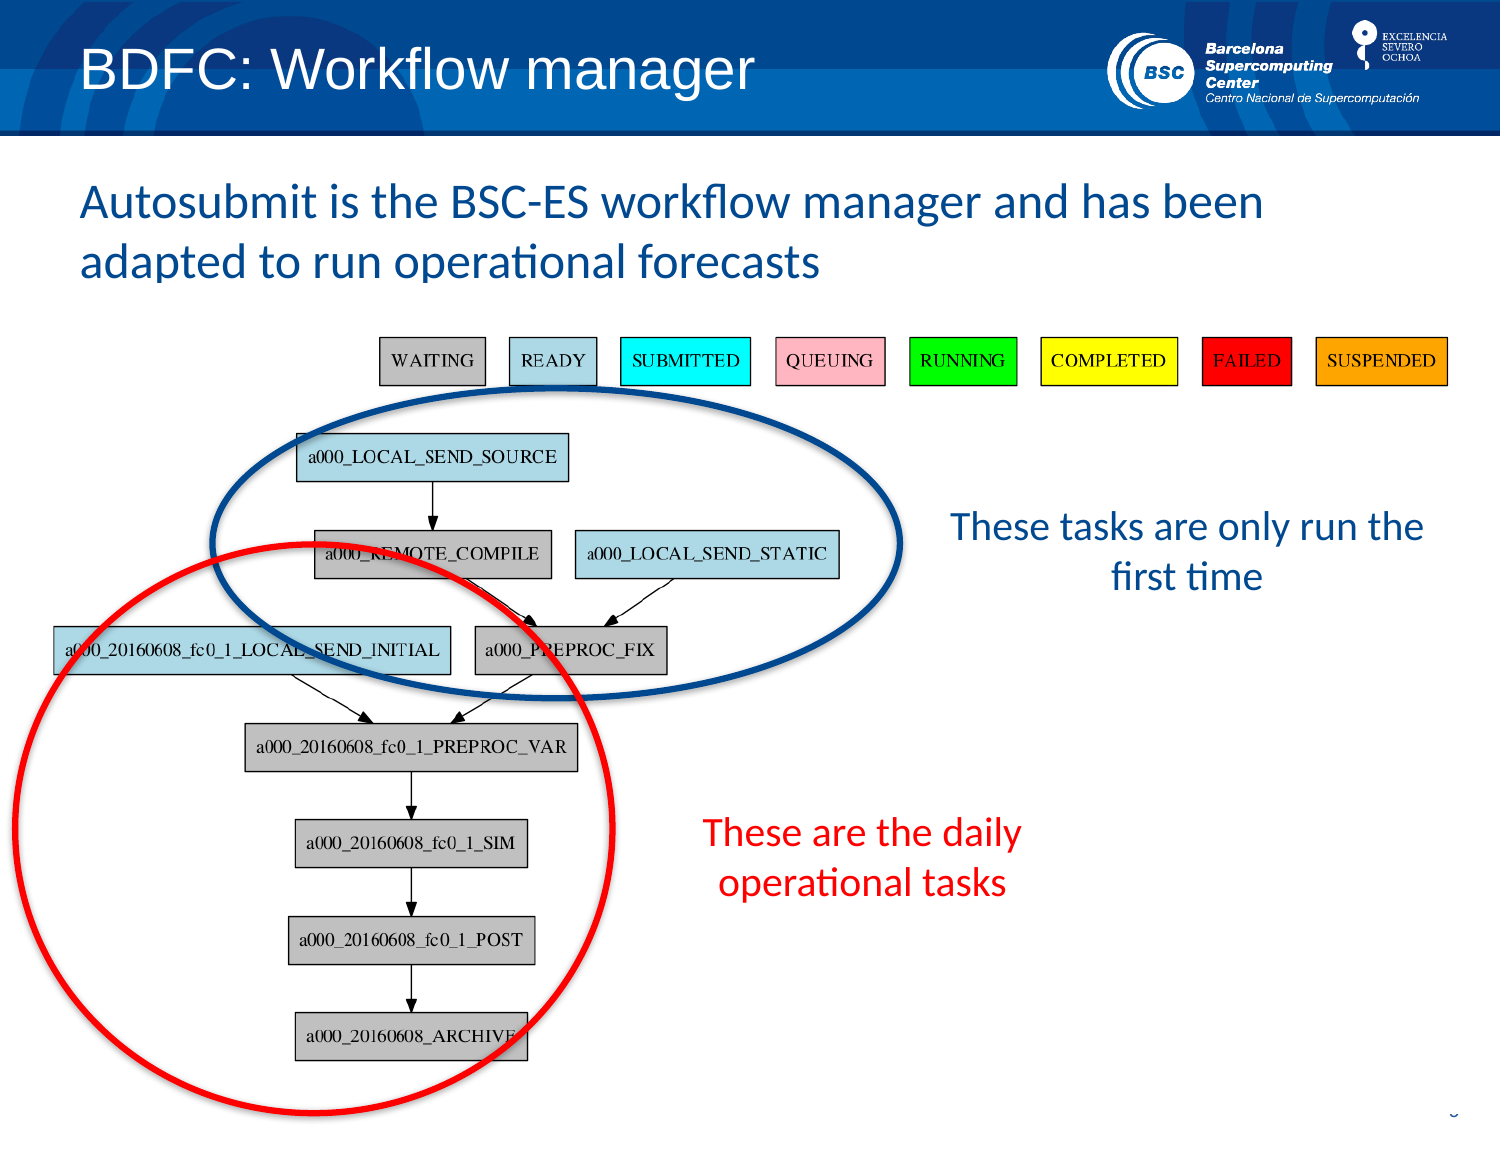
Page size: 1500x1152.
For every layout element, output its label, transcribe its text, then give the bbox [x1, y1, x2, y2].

picture [0, 0, 1500, 136]
title BDFC: Workflow manager [65, 23, 1081, 138]
picture [0, 283, 1500, 1114]
list Autosubmit is the BSC-ES workflow manager and has been adapted to run operational forecasts [64, 161, 1432, 281]
